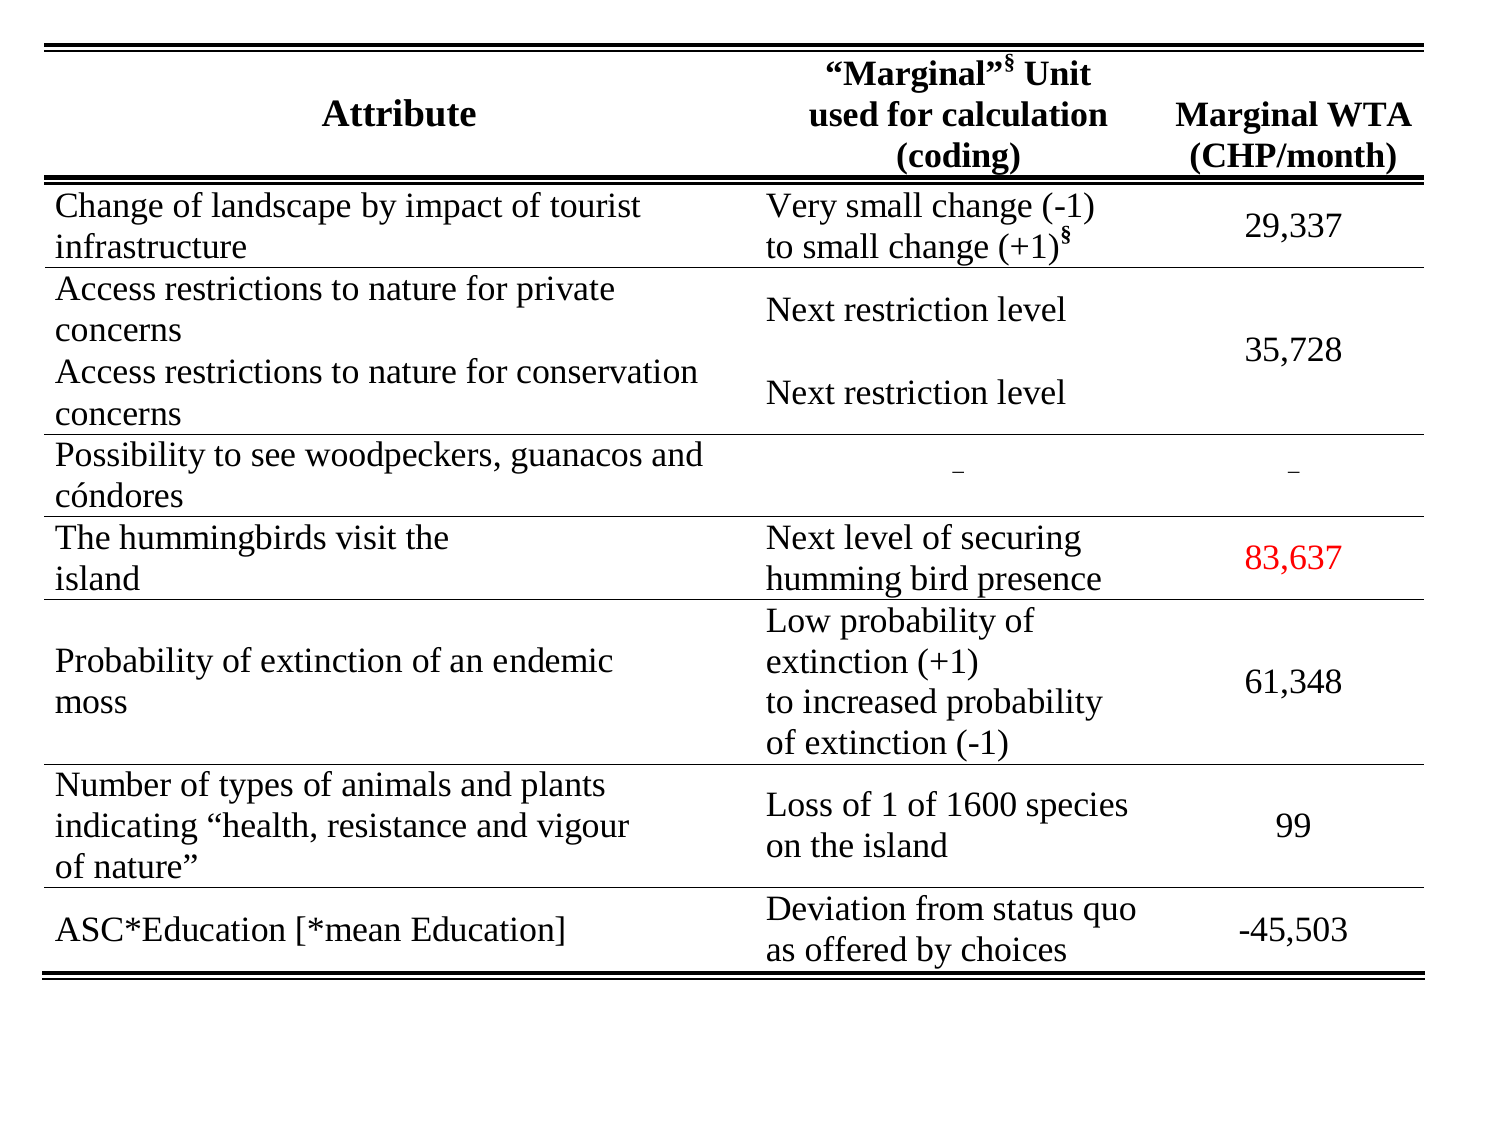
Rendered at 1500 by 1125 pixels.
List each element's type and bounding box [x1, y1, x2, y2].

list [40, 42, 1448, 1024]
